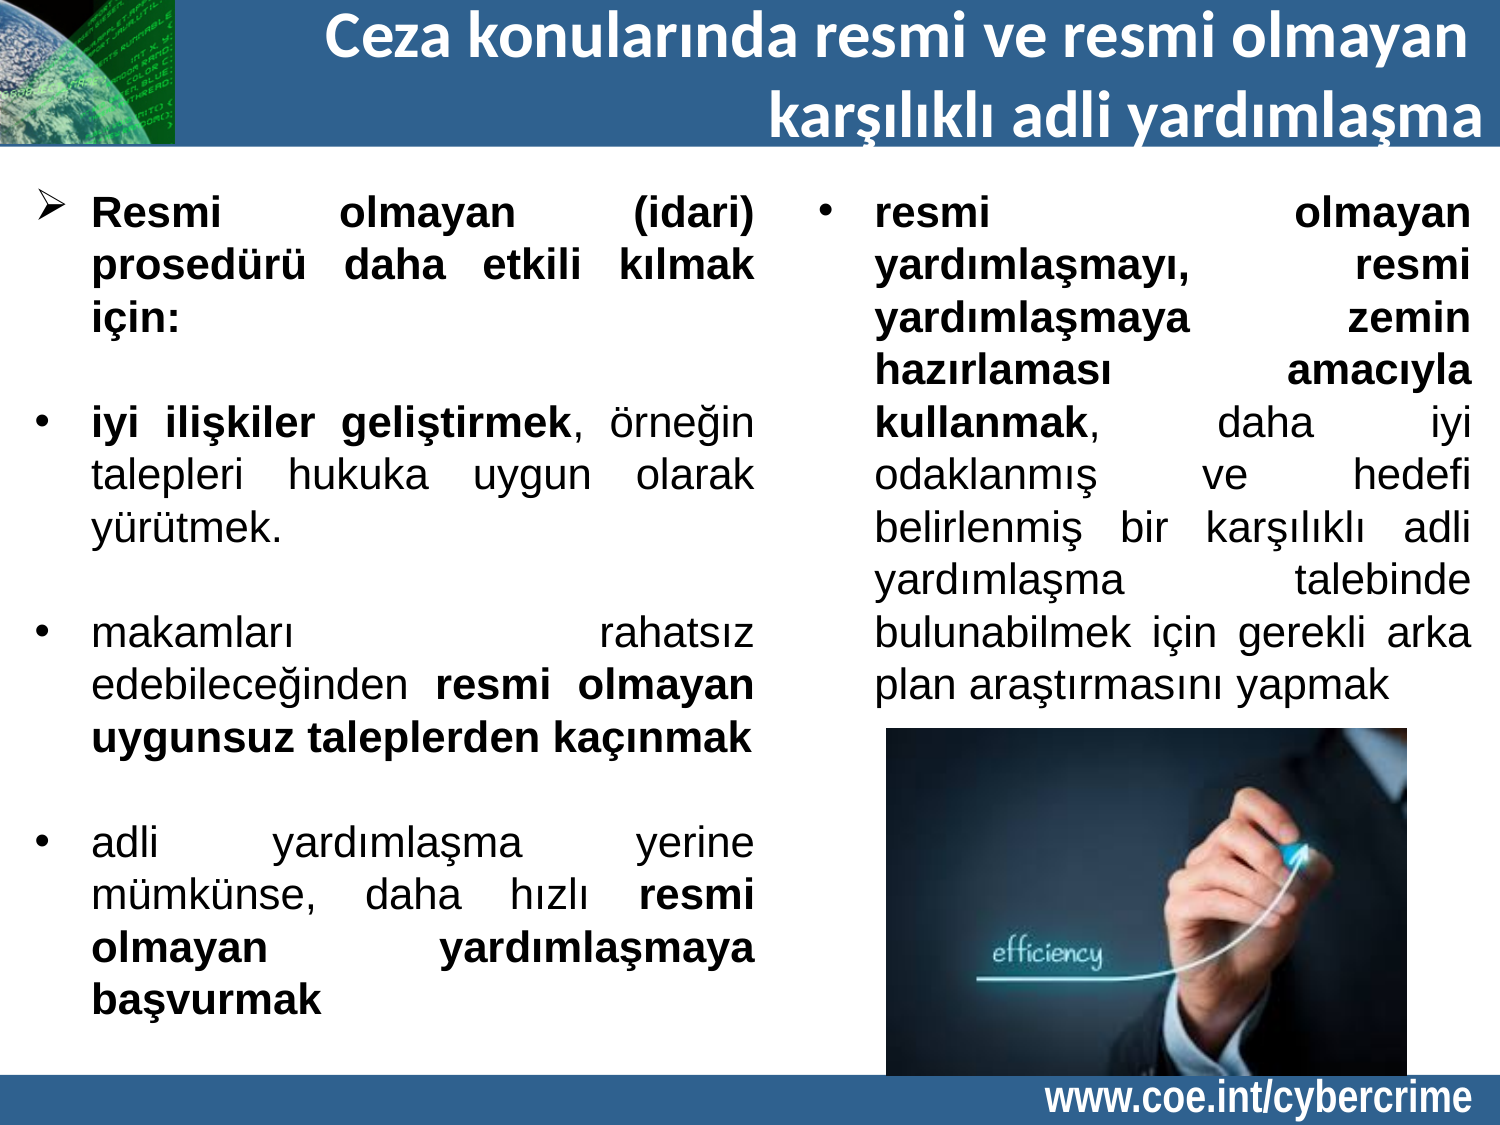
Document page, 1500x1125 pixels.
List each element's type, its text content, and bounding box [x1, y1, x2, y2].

text_box resmi olmayan yardımlaşmayı, resmi yardımlaşmaya zemin hazırlaması amacıyla kullanmak, daha iyi odaklanmış ve hedefi belirlenmiş bir karşılıklı adli yardımlaşma talebinde bulunabilmek için gerekli arka plan araştırmasını yapmak [803, 176, 1487, 717]
text_box [0, 1073, 1030, 1125]
text_box Resmi olmayan (idari) prosedürü daha etkili kılmak için: iyi ilişkiler geliştirmek, örneğin talepleri hukuka uygun olarak yürütmek. makamları rahatsız edebileceğinden resmi olmayan uygunsuz taleplerden kaçınmak adli yardımlaşma yerine mümkünse, daha hızlı resmi olmayan yardımlaşmaya başvurmak [19, 176, 770, 1032]
text_box www.coe.int/cybercrime [1030, 1059, 1500, 1125]
text_box Ceza konularında resmi ve resmi olmayan karşılıklı adli yardımlaşma [177, 0, 1500, 149]
picture [886, 728, 1408, 1076]
picture [0, 0, 175, 144]
